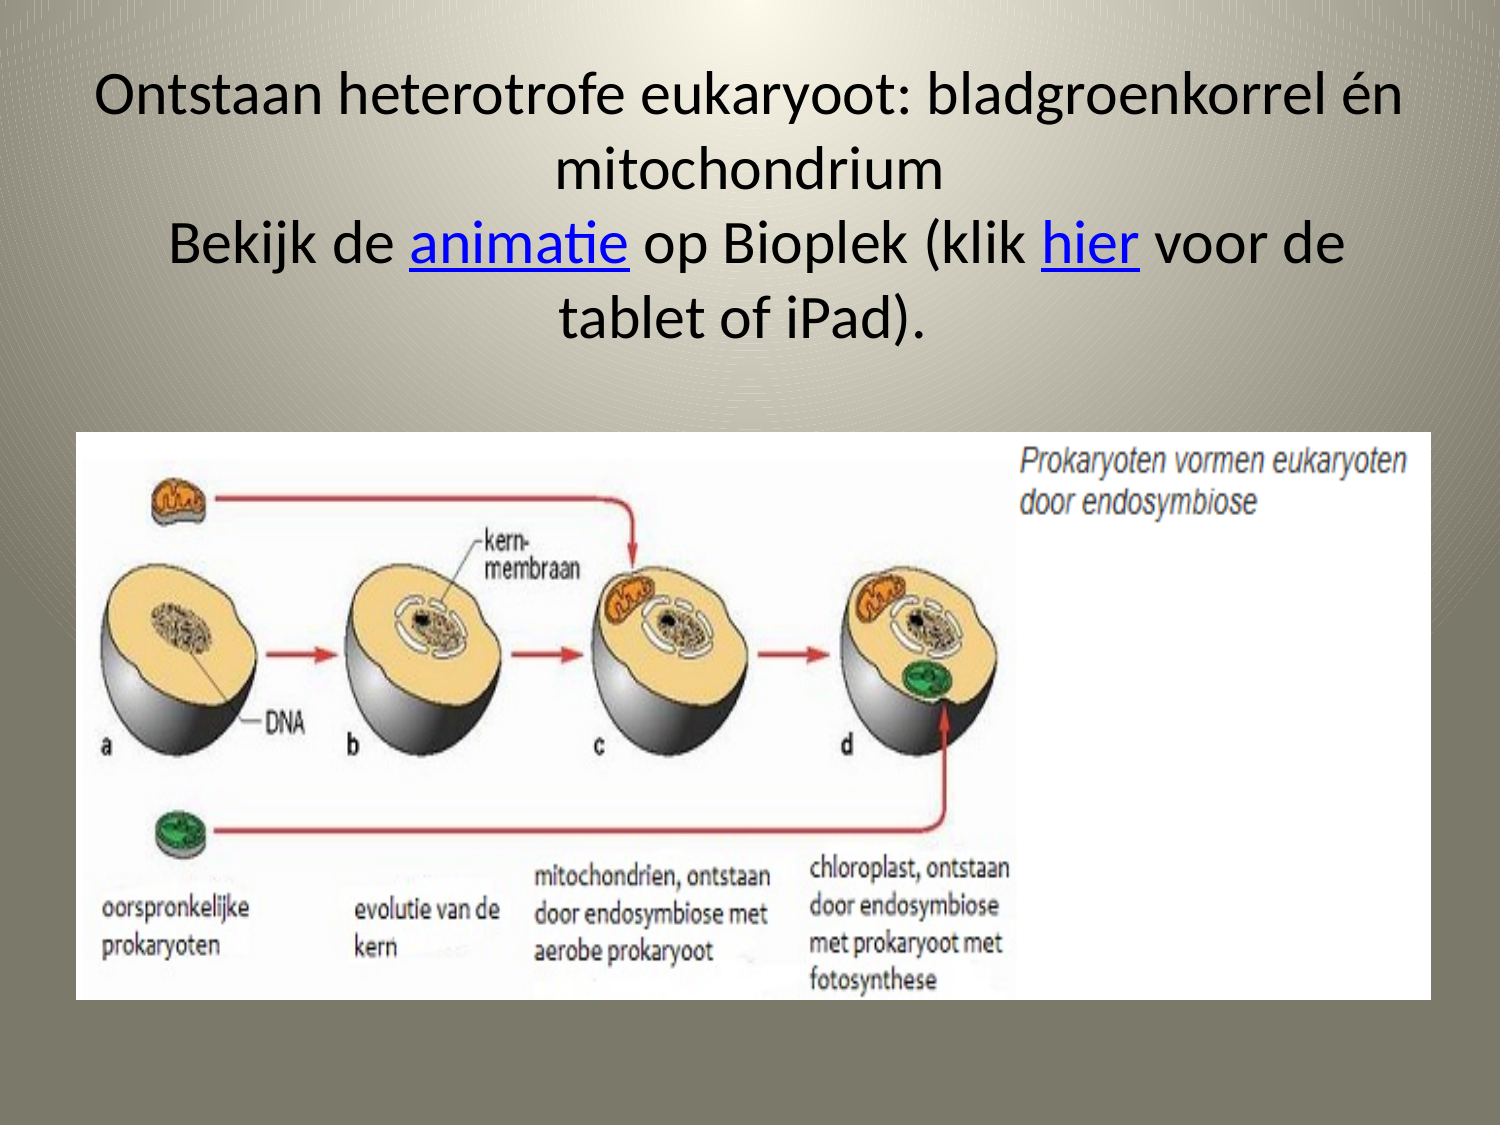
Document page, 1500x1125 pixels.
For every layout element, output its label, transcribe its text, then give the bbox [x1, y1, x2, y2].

title Ontstaan heterotrofe eukaryoot: bladgroenkorrel én mitochondrium Bekijk de animatie op Bioplek (klik hier voor de tablet of iPad). [75, 45, 1425, 431]
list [76, 432, 1431, 1000]
